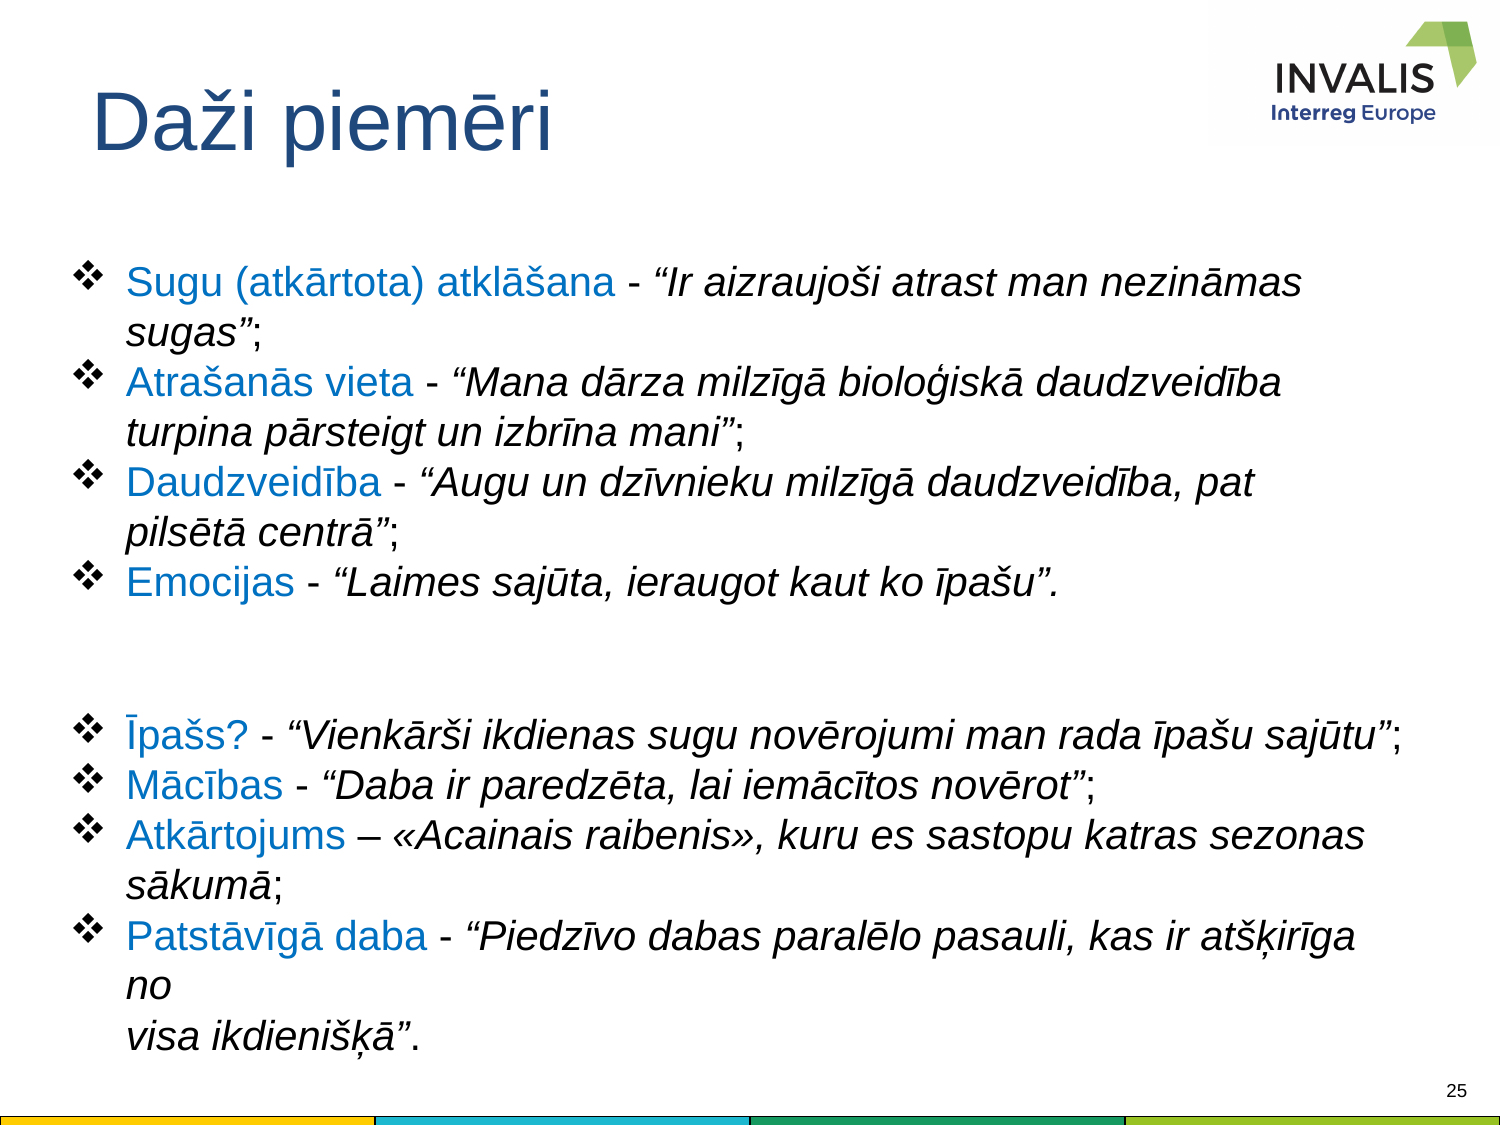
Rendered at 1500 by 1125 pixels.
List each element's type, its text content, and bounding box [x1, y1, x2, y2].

text_box Sugu (atkārtota) atklāšana - “Ir aizraujoši atrast man nezināmas sugas”; Atrašanās vieta - “Mana dārza milzīgā bioloģiskā daudzveidība turpina pārsteigt un izbrīna mani”; Daudzveidība - “Augu un dzīvnieku milzīgā daudzveidība, pat pilsētā centrā”; Emocijas - “Laimes sajūta, ieraugot kaut ko īpašu”. [54, 247, 1396, 613]
title Daži piemēri [76, 70, 1427, 163]
picture [1208, 0, 1500, 146]
text_box Īpašs? - “Vienkārši ikdienas sugu novērojumi man rada īpašu sajūtu”; Mācības - “Daba ir paredzēta, lai iemācītos novērot”; Atkārtojums – «Acainais raibenis», kuru es sastopu katras sezonas sākumā; Patstāvīgā daba - “Piedzīvo dabas paralēlo pasauli, kas ir atšķirīga no visa ikdienišķā”. [54, 700, 1427, 1066]
